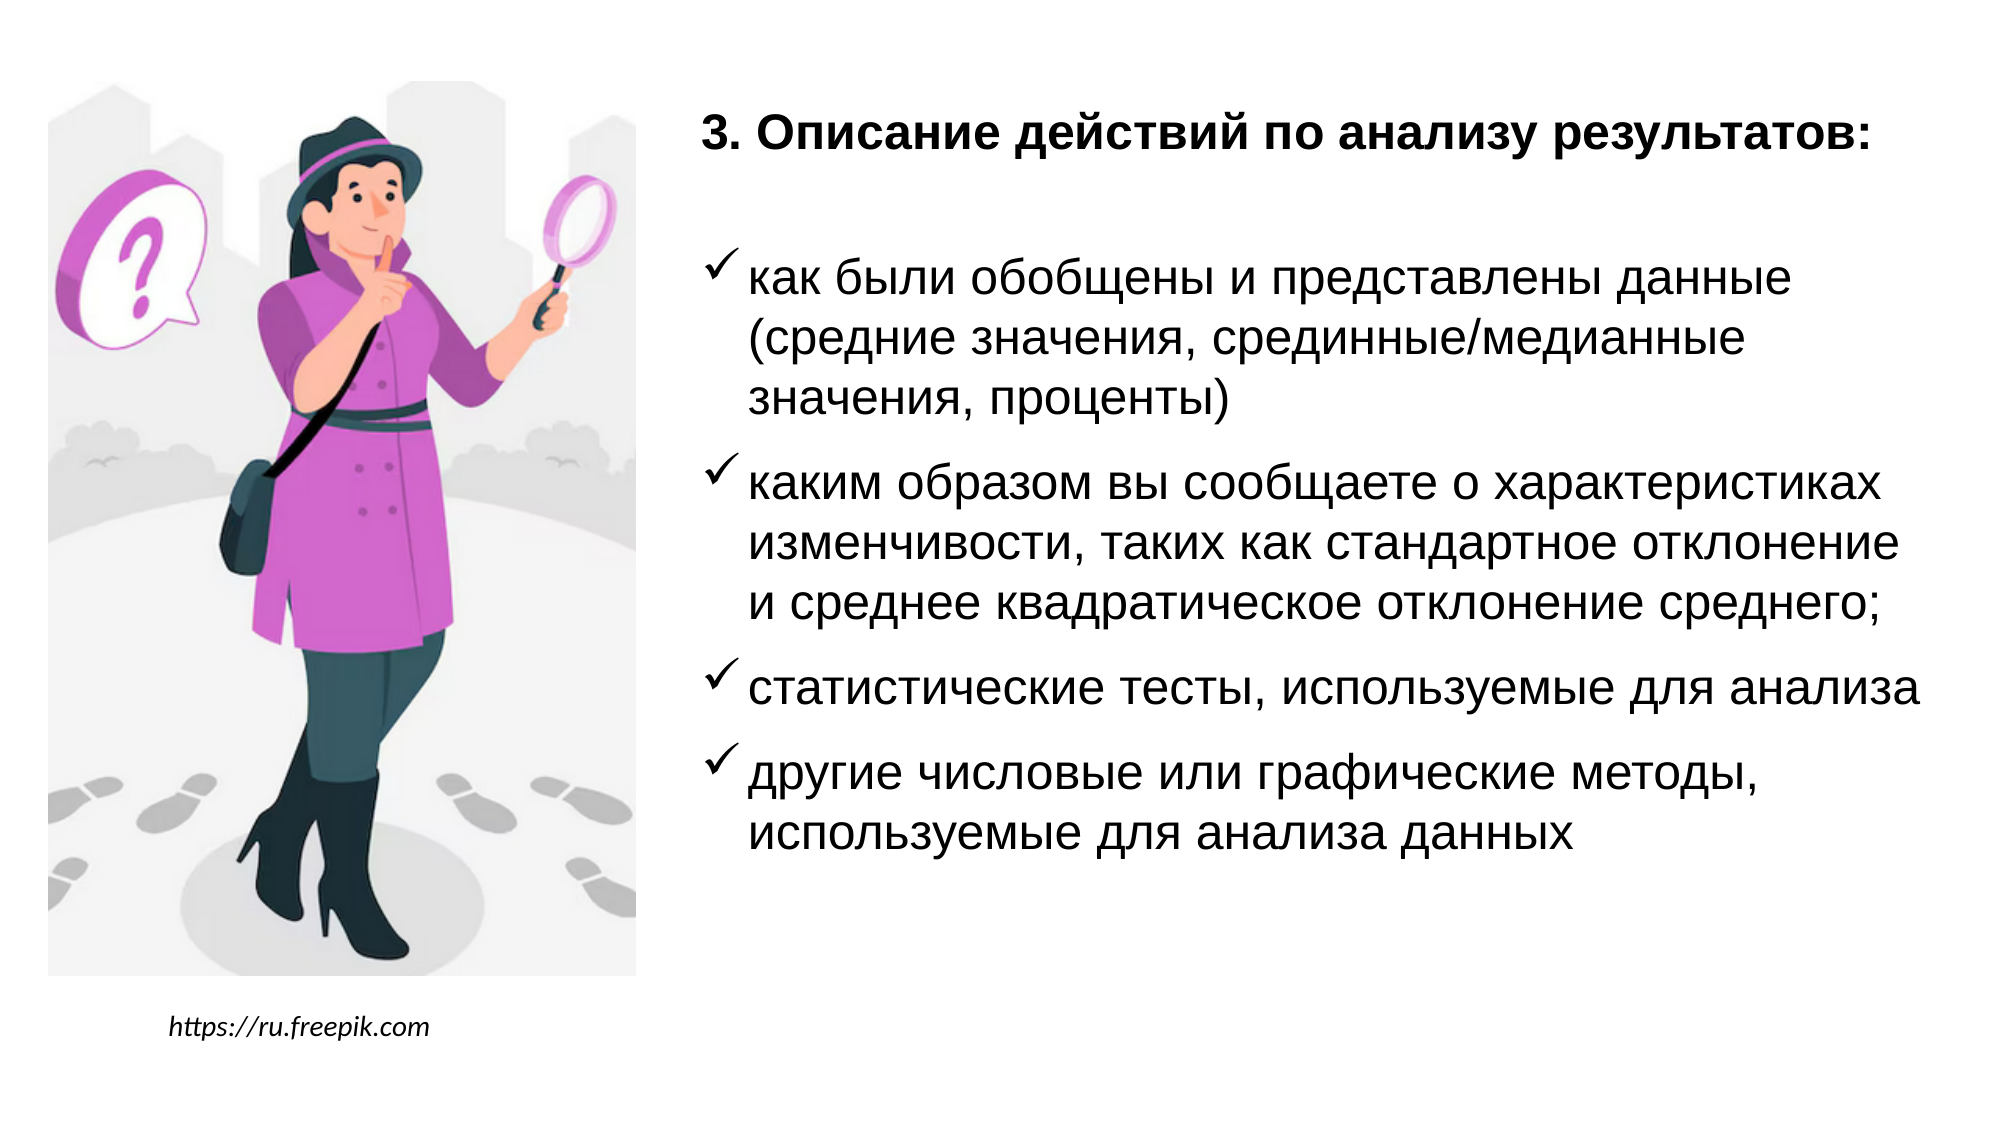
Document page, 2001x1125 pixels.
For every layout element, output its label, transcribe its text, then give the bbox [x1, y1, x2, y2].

text_box 3. Описание действий по анализу результатов: как были обобщены и представлены данные (средние значения, срединные/медианные значения, проценты) каким образом вы сообщаете о характеристиках изменчивости, таких как стандартное отклонение и среднее квадратическое отклонение среднего; статистические тесты, используемые для анализа другие числовые или графические методы, используемые для анализа данных [686, 91, 1952, 957]
picture [48, 81, 636, 976]
text_box https://ru.freepik.com [68, 999, 531, 1050]
